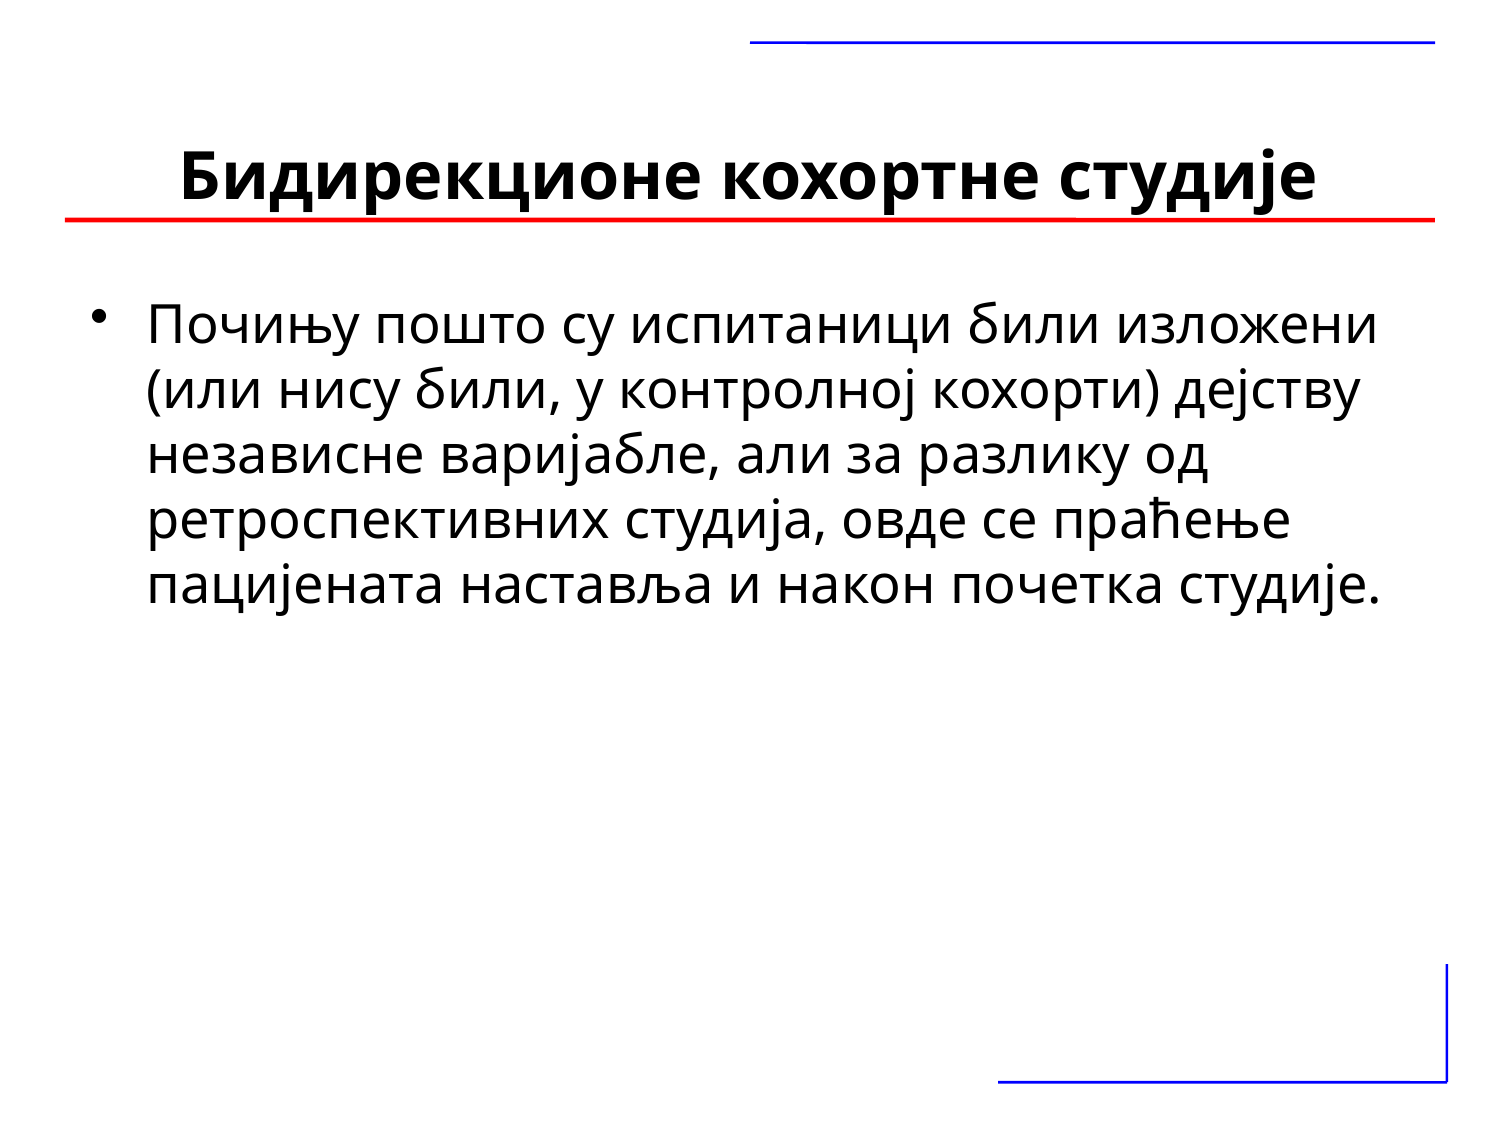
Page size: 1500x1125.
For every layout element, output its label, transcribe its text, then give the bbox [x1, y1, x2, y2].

title Бидирекционе кохортне студије [74, 66, 1424, 221]
list Почињу пошто су испитаници били изложени (или нису били, у контролној кохорти) дејству независне варијабле, али за разлику од ретроспективних студија, овде се праћење пацијената наставља и након почетка студије. [74, 281, 1426, 1006]
